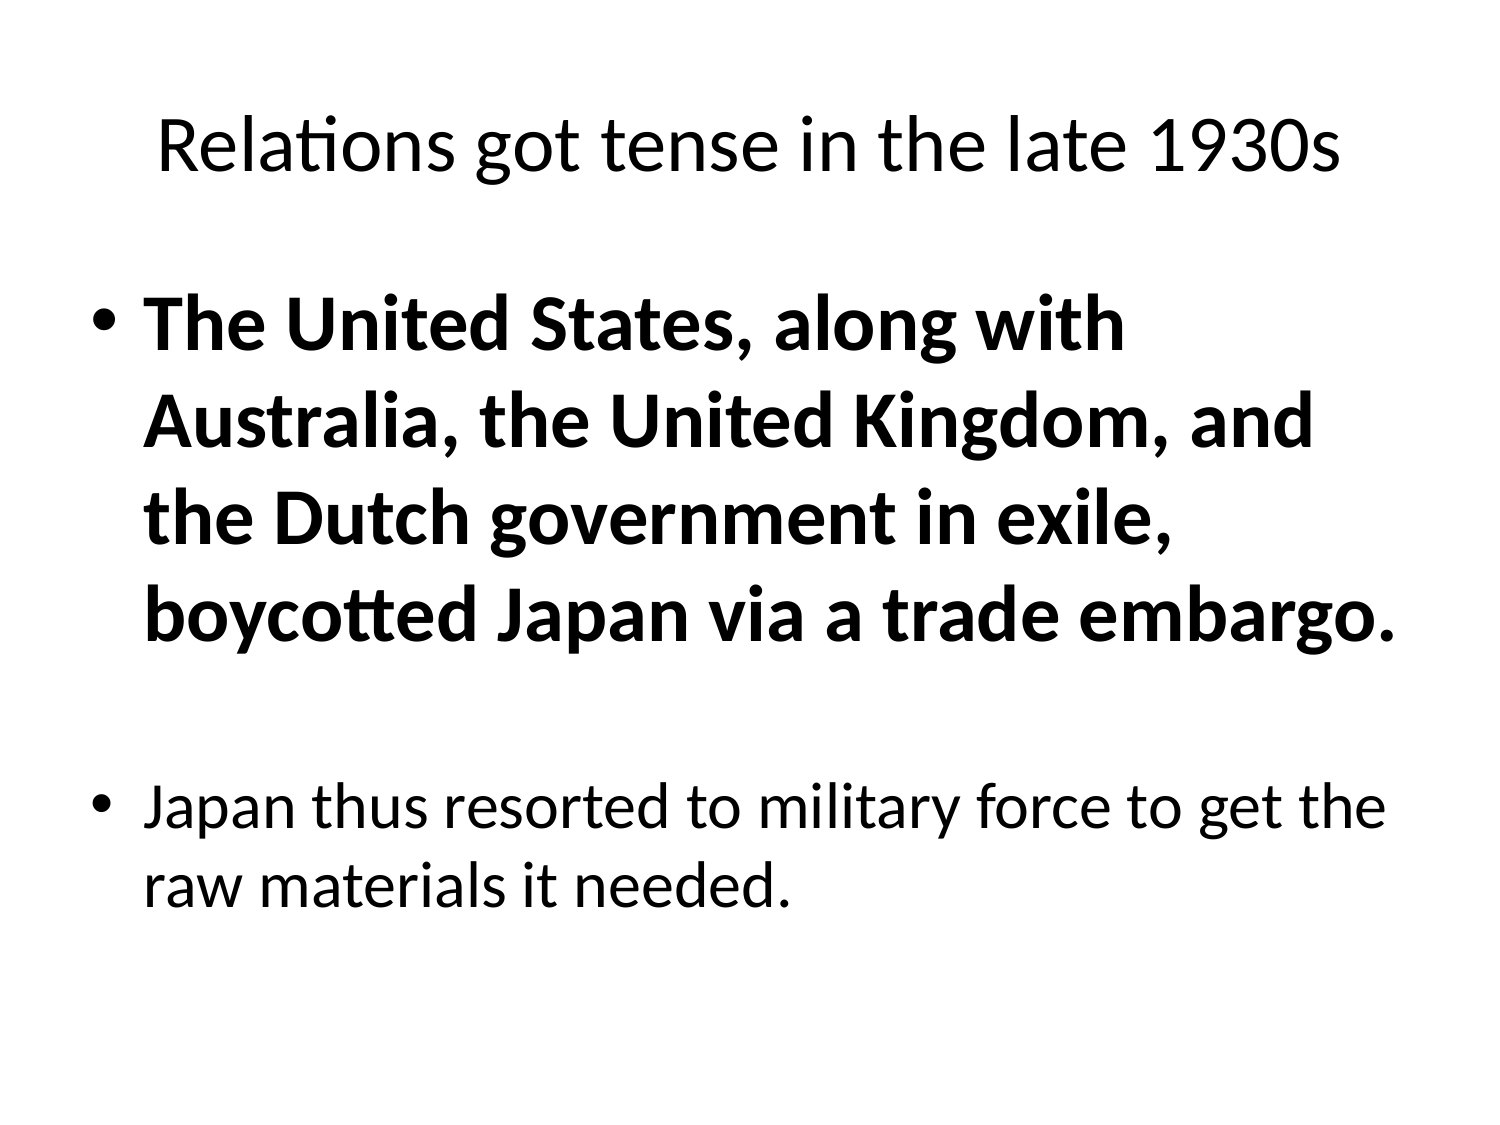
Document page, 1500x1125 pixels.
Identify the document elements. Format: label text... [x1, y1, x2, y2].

title Relations got tense in the late 1930s [75, 45, 1425, 233]
list The United States, along with Australia, the United Kingdom, and the Dutch government in exile, boycotted Japan via a trade embargo. Japan thus resorted to military force to get the raw materials it needed. [75, 262, 1425, 1005]
